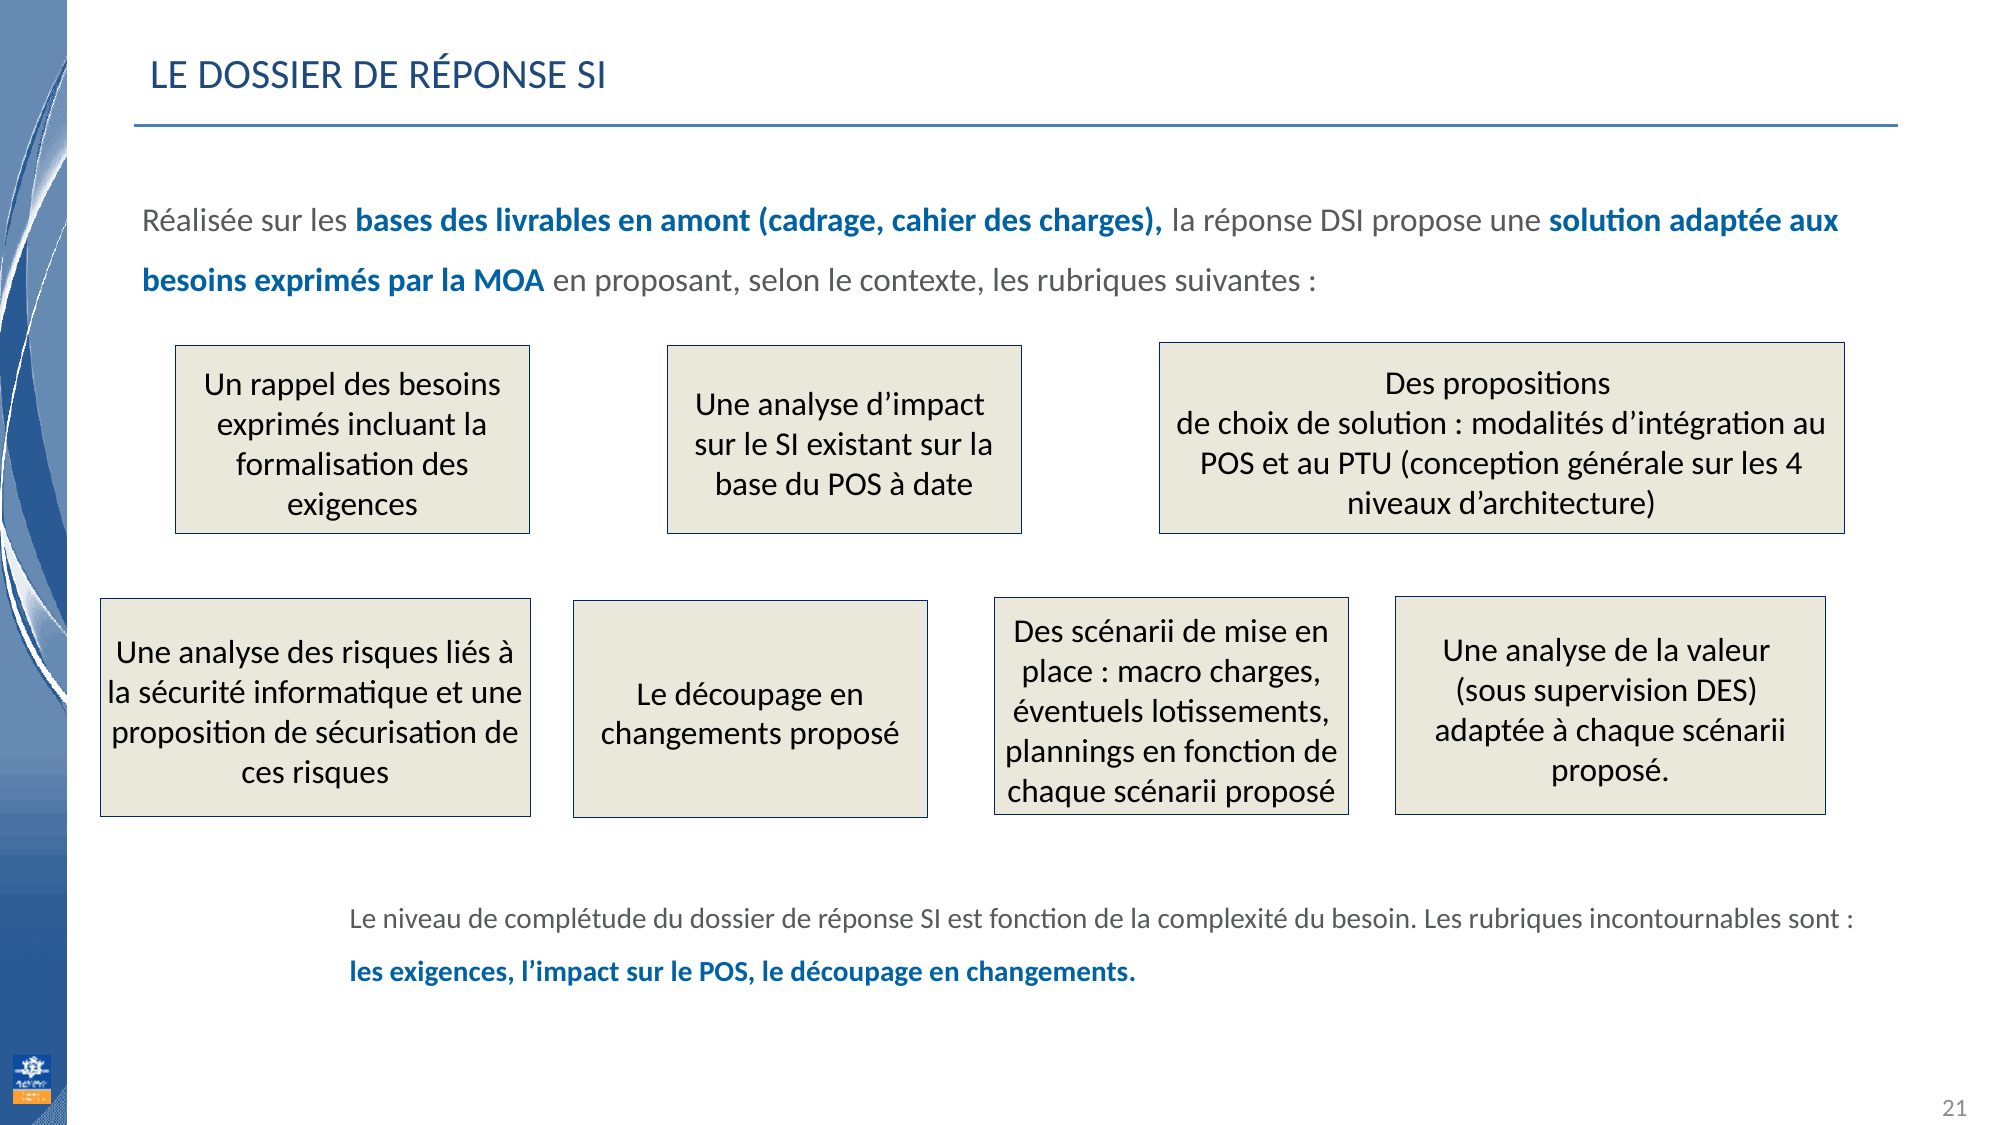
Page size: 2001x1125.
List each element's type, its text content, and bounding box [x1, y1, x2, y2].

text_box Réalisée sur les bases des livrables en amont (cadrage, cahier des charges), la réponse DSI propose une solution adaptée aux besoins exprimés par la MOA en proposant, selon le contexte, les rubriques suivantes : [127, 170, 1873, 306]
text_box Une analyse des risques liés à la sécurité informatique et une proposition de sécurisation de ces risques [100, 598, 531, 816]
text_box Le découpage en changements proposé [573, 600, 928, 818]
text_box Une analyse d’impact sur le SI existant sur la base du POS à date [667, 345, 1021, 534]
text_box Une analyse de la valeur (sous supervision DES) adaptée à chaque scénarii proposé. [1395, 596, 1826, 814]
picture [13, 1055, 51, 1104]
title Le dossier de réponse SI [135, 19, 1898, 126]
text_box Des scénarii de mise en place : macro charges, éventuels lotissements, plannings en fonction de chaque scénarii proposé [994, 597, 1349, 815]
slide_number 21 [1913, 1076, 1983, 1125]
text_box Des propositions de choix de solution : modalités d’intégration au POS et au PTU (conception générale sur les 4 niveaux d’architecture) [1158, 342, 1845, 534]
text_box Un rappel des besoins exprimés incluant la formalisation des exigences [175, 345, 530, 534]
text_box Le niveau de complétude du dossier de réponse SI est fonction de la complexité du besoin. Les rubriques incontournables sont : les exigences, l’impact sur le POS, le découpage en changements. [334, 874, 1914, 995]
